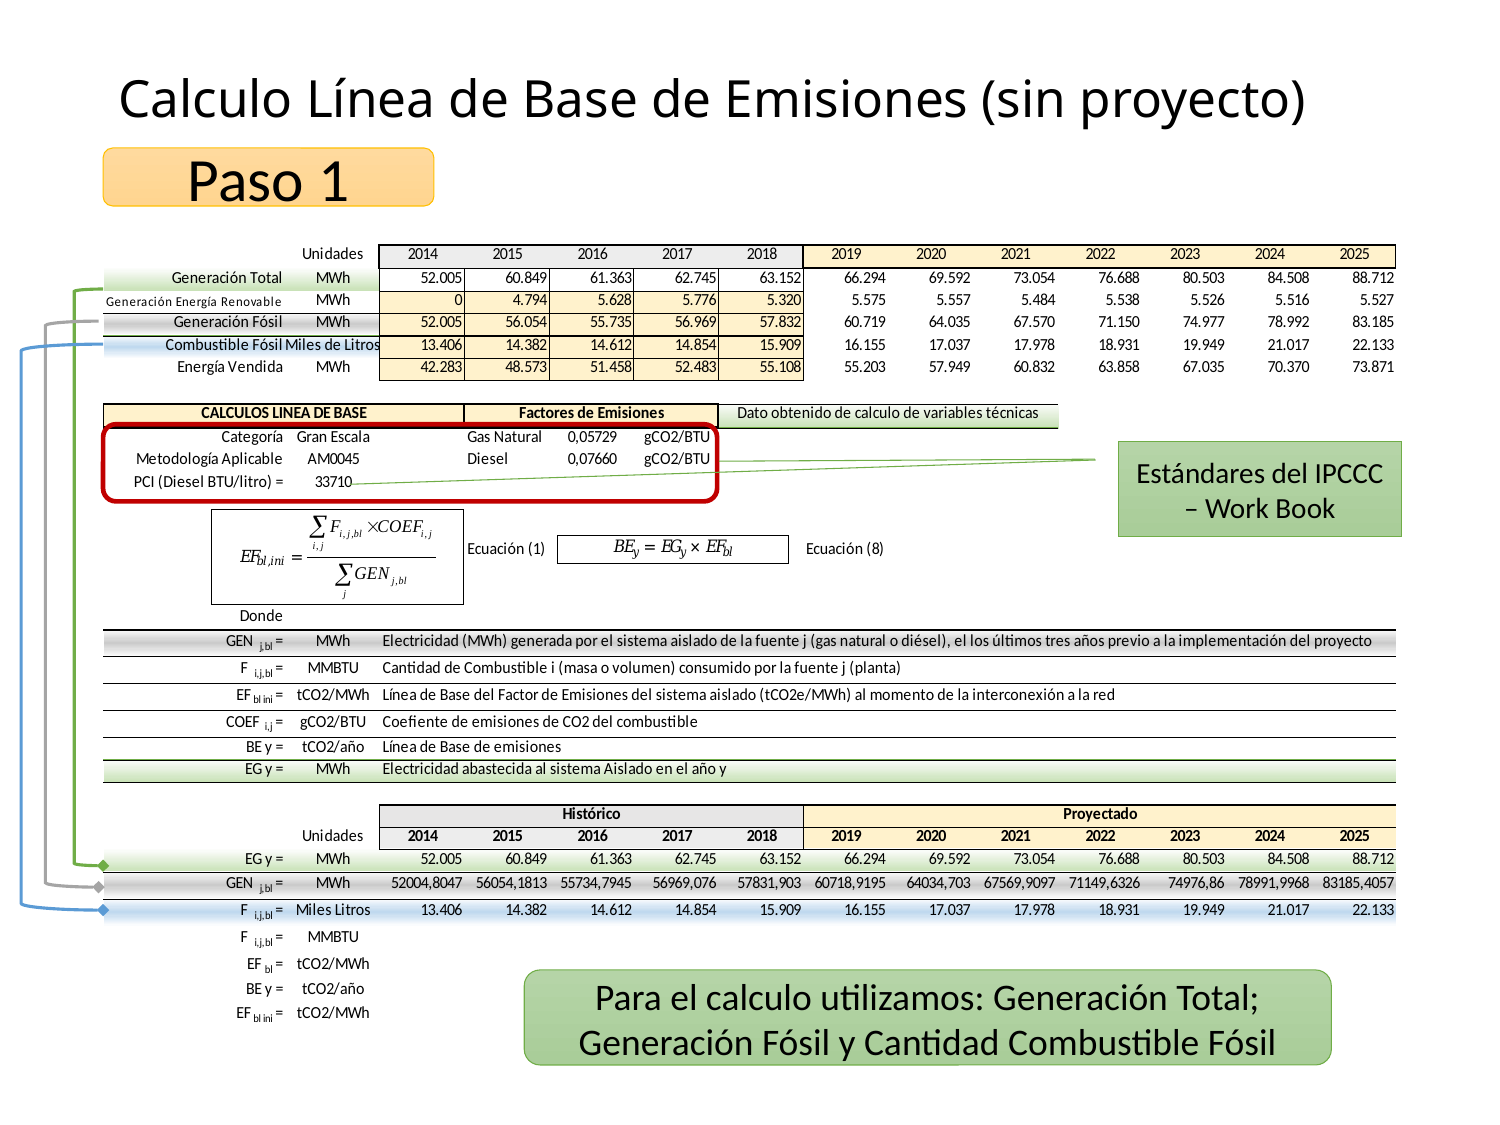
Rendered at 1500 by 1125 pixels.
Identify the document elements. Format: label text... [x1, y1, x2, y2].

text_box [19, 342, 103, 917]
text_box Paso 1 [102, 147, 435, 207]
text_box [43, 319, 99, 344]
title Calculo Línea de Base de Emisiones (sin proyecto) [103, 59, 1397, 143]
text_box Para el calculo utilizamos: Generación Total; Generación Fósil y Cantidad Combustible Fósil [523, 1030, 1332, 1066]
picture [103, 244, 1397, 1030]
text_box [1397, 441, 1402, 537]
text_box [349, 459, 1096, 485]
text_box [72, 287, 103, 342]
